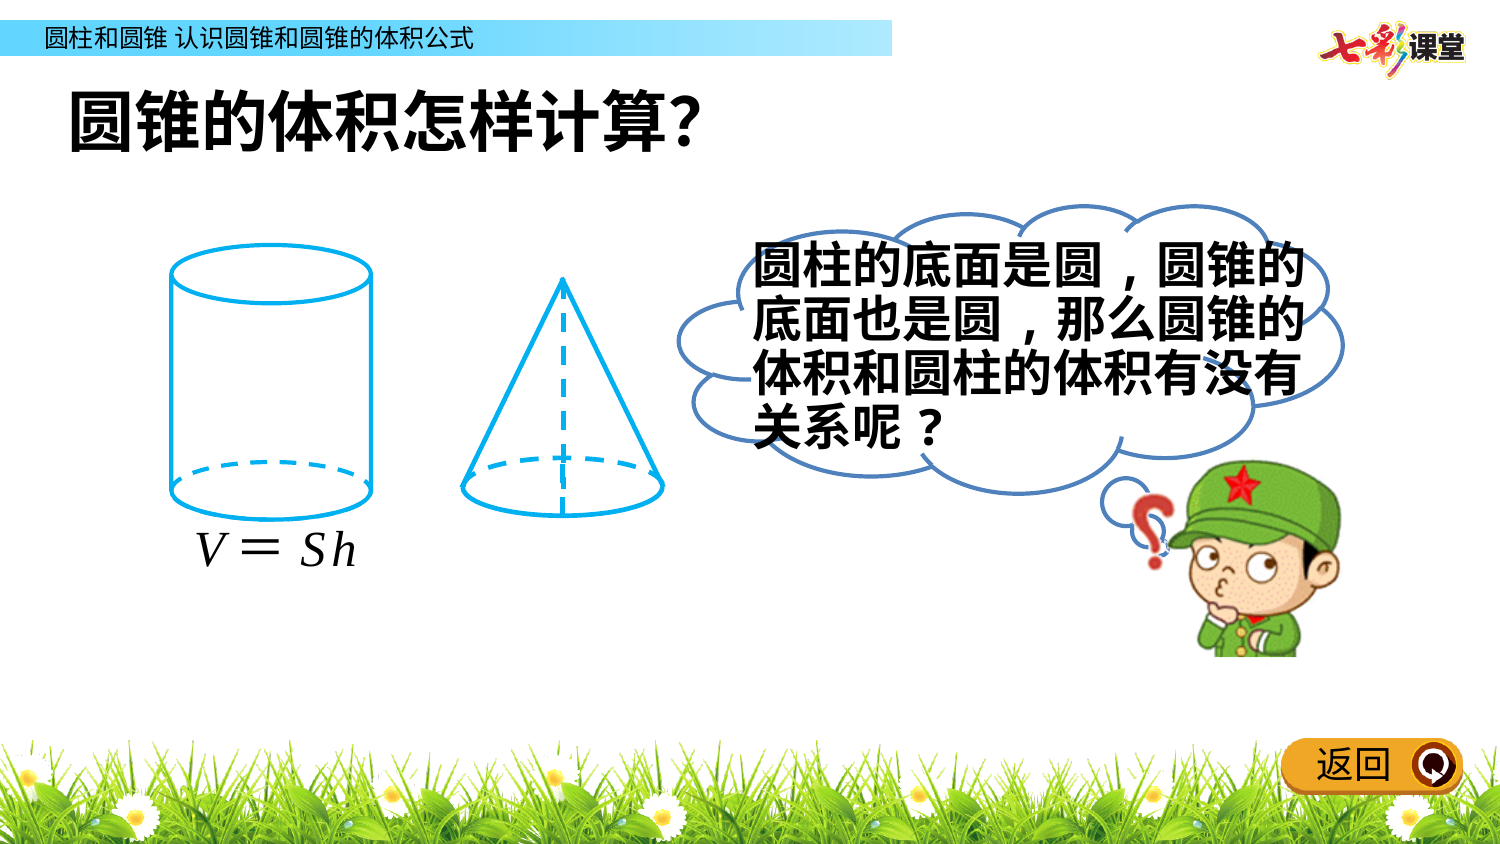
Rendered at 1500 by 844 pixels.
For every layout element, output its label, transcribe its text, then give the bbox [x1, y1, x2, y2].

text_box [170, 244, 372, 520]
picture [0, 740, 1500, 844]
text_box 圆锥的体积怎样计算？ [53, 32, 703, 167]
picture [1316, 20, 1468, 80]
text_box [1281, 733, 1464, 795]
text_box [678, 205, 1343, 493]
picture [190, 519, 365, 588]
picture [1130, 457, 1355, 666]
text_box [461, 277, 664, 516]
